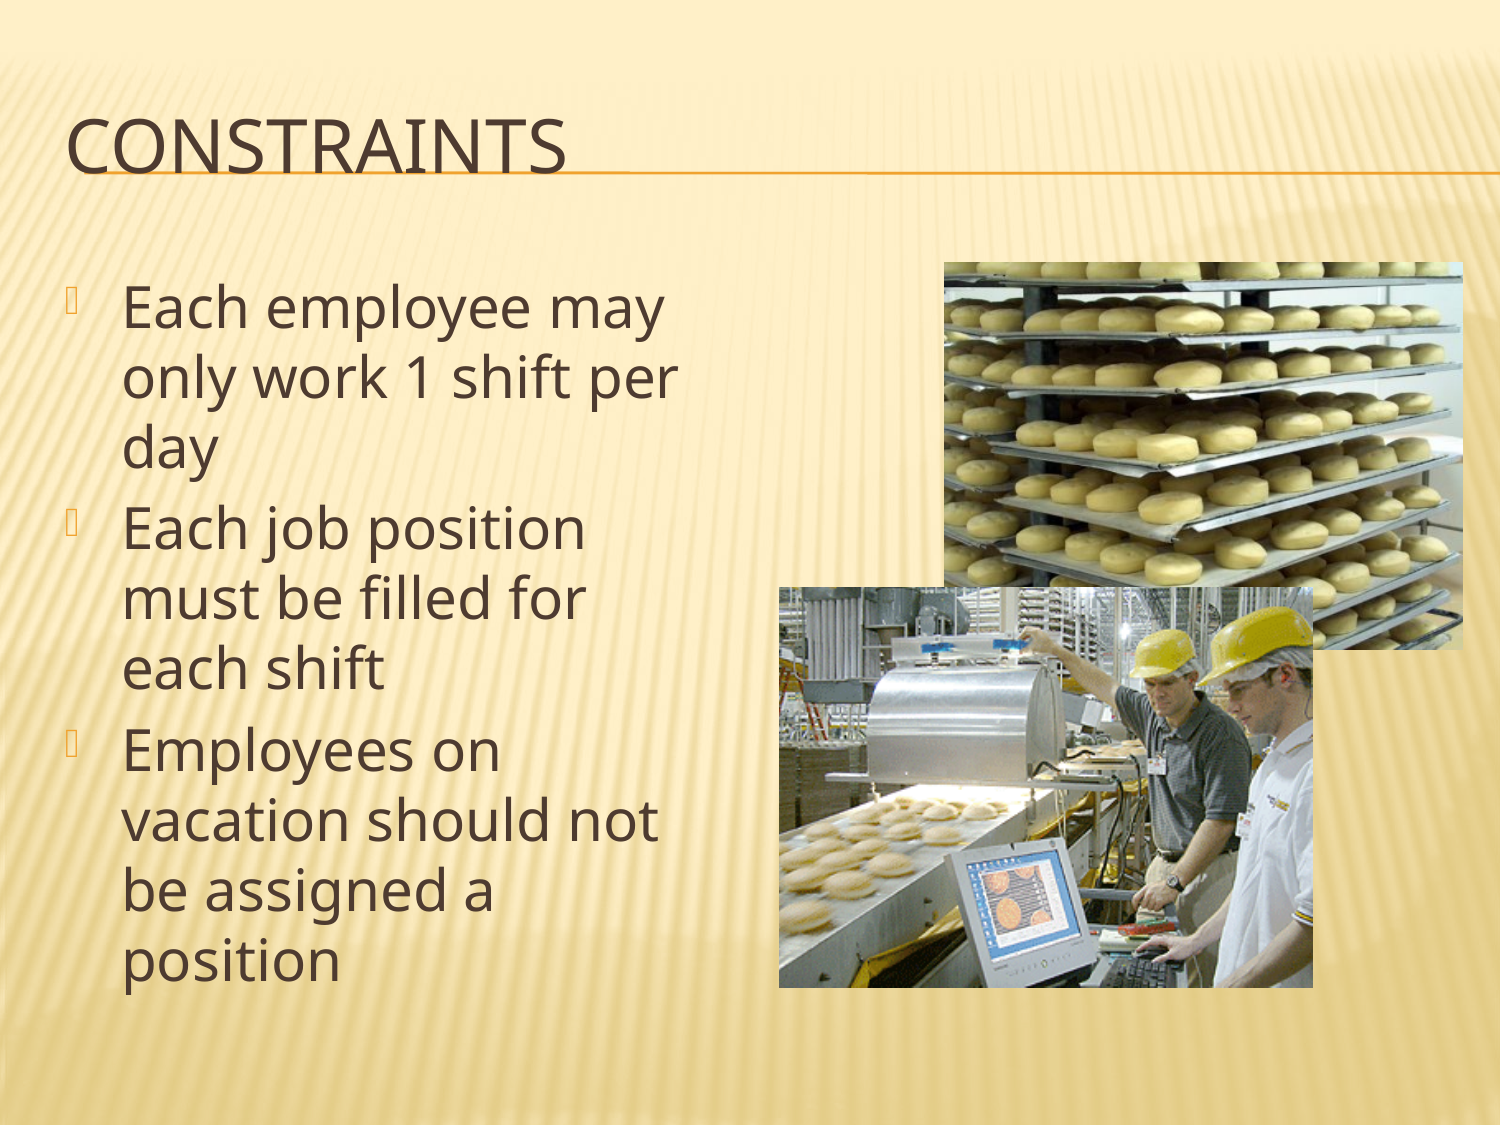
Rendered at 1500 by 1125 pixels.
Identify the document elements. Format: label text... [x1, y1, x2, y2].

list Each employee may only work 1 shift per day Each job position must be filled for each shift Employees on vacation should not be assigned a position [50, 262, 738, 1038]
picture [778, 262, 1463, 988]
title Constraints [49, 75, 1475, 213]
